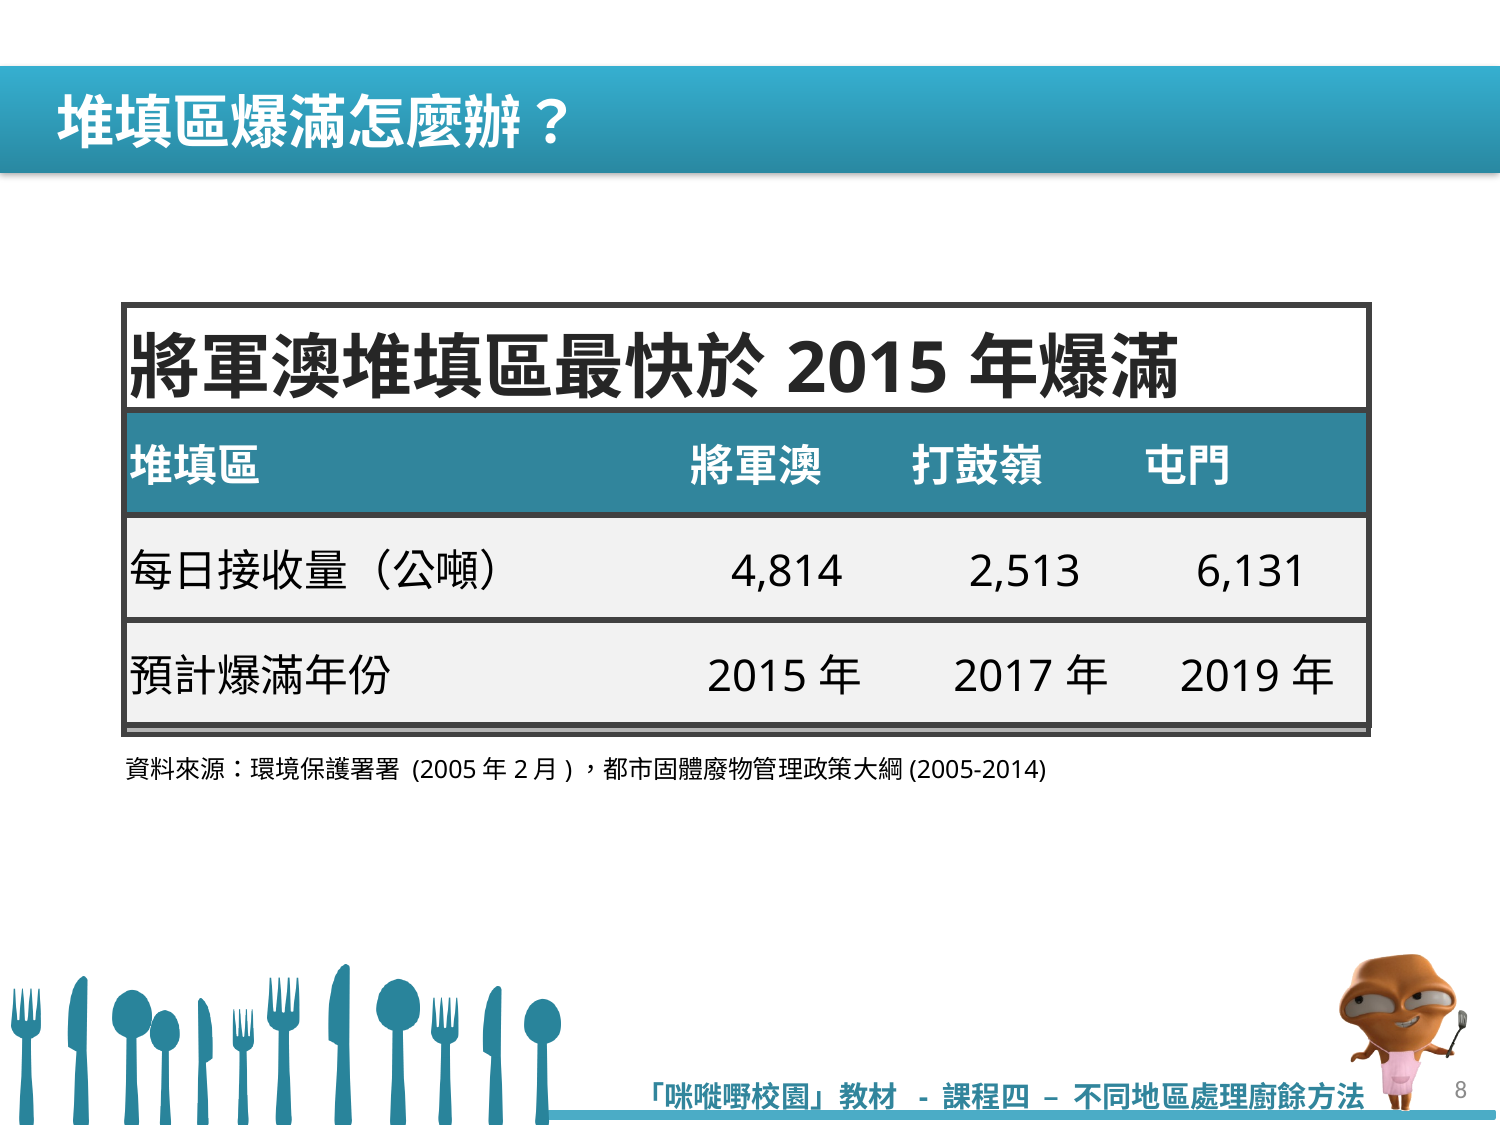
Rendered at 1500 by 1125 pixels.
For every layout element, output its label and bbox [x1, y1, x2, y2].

text_box [0, 66, 1500, 1125]
